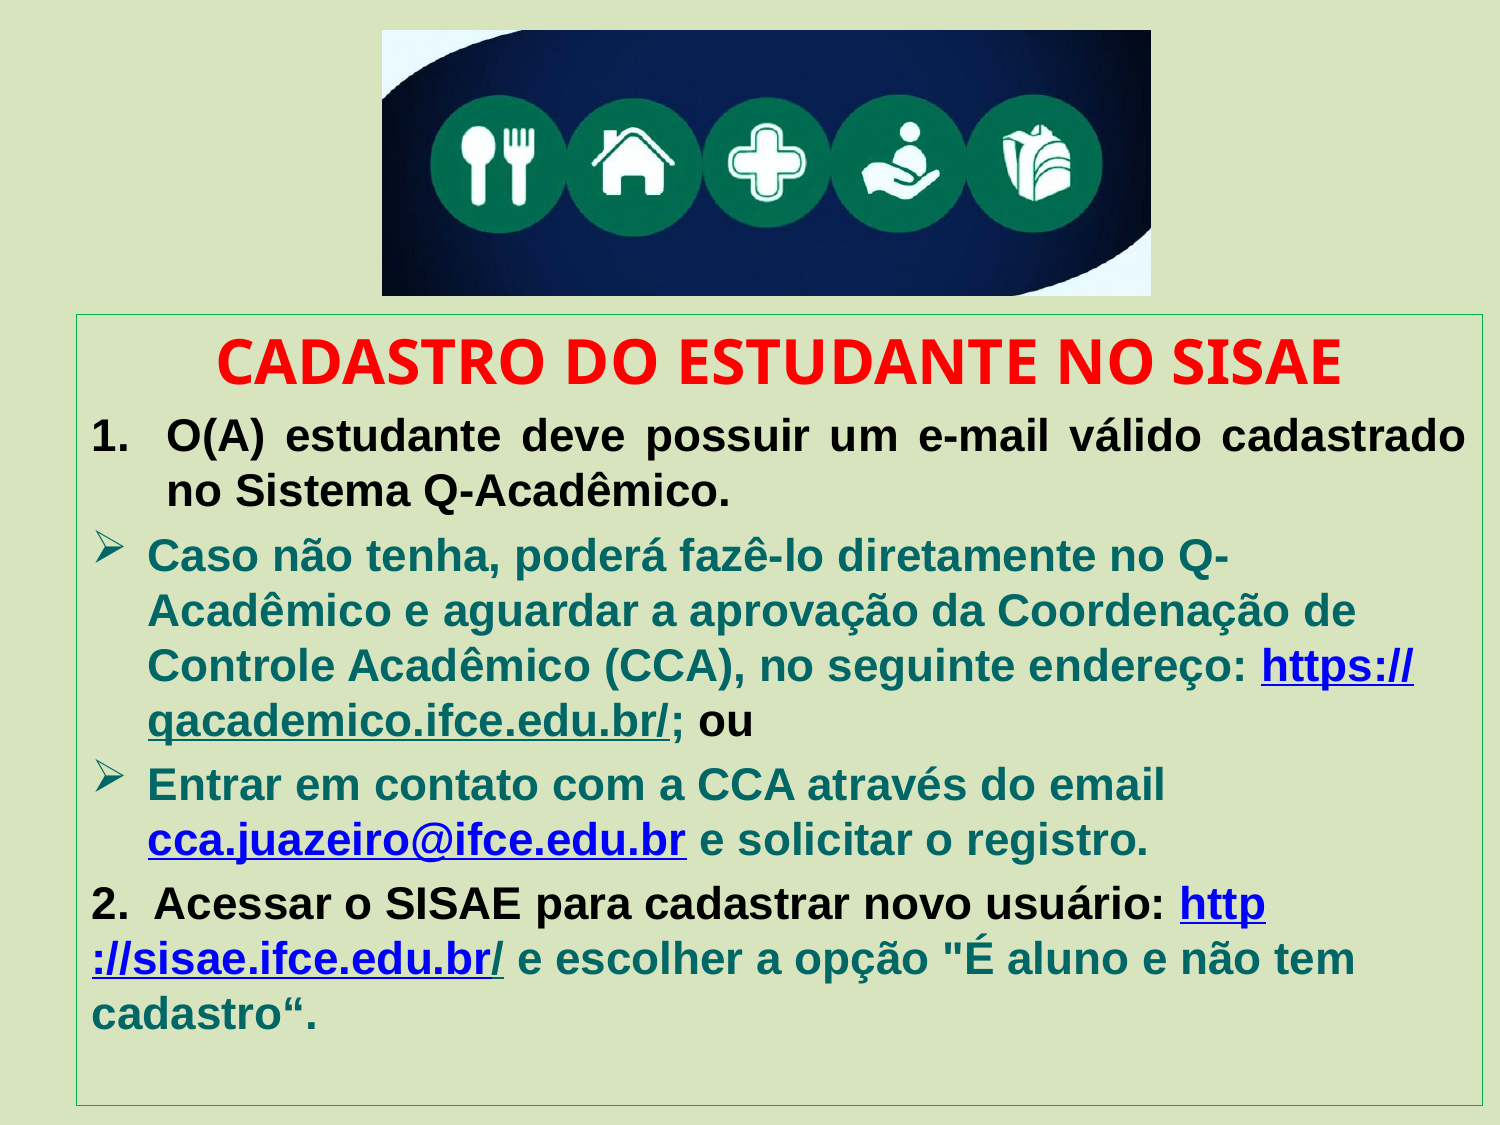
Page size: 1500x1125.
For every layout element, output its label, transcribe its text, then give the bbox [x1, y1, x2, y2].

list CADASTRO DO ESTUDANTE NO SISAE O(A) estudante deve possuir um e-mail válido cadastrado no Sistema Q-Acadêmico. Caso não tenha, poderá fazê-lo diretamente no Q-Acadêmico e aguardar a aprovação da Coordenação de Controle Acadêmico (CCA), no seguinte endereço: https://qacademico.ifce.edu.br/; ou Entrar em contato com a CCA através do email cca.juazeiro@ifce.edu.br e solicitar o registro. 2. Acessar o SISAE para cadastrar novo usuário: http://sisae.ifce.edu.br/ e escolher a opção "É aluno e não tem cadastro“. [76, 314, 1483, 1106]
picture [382, 30, 1151, 296]
